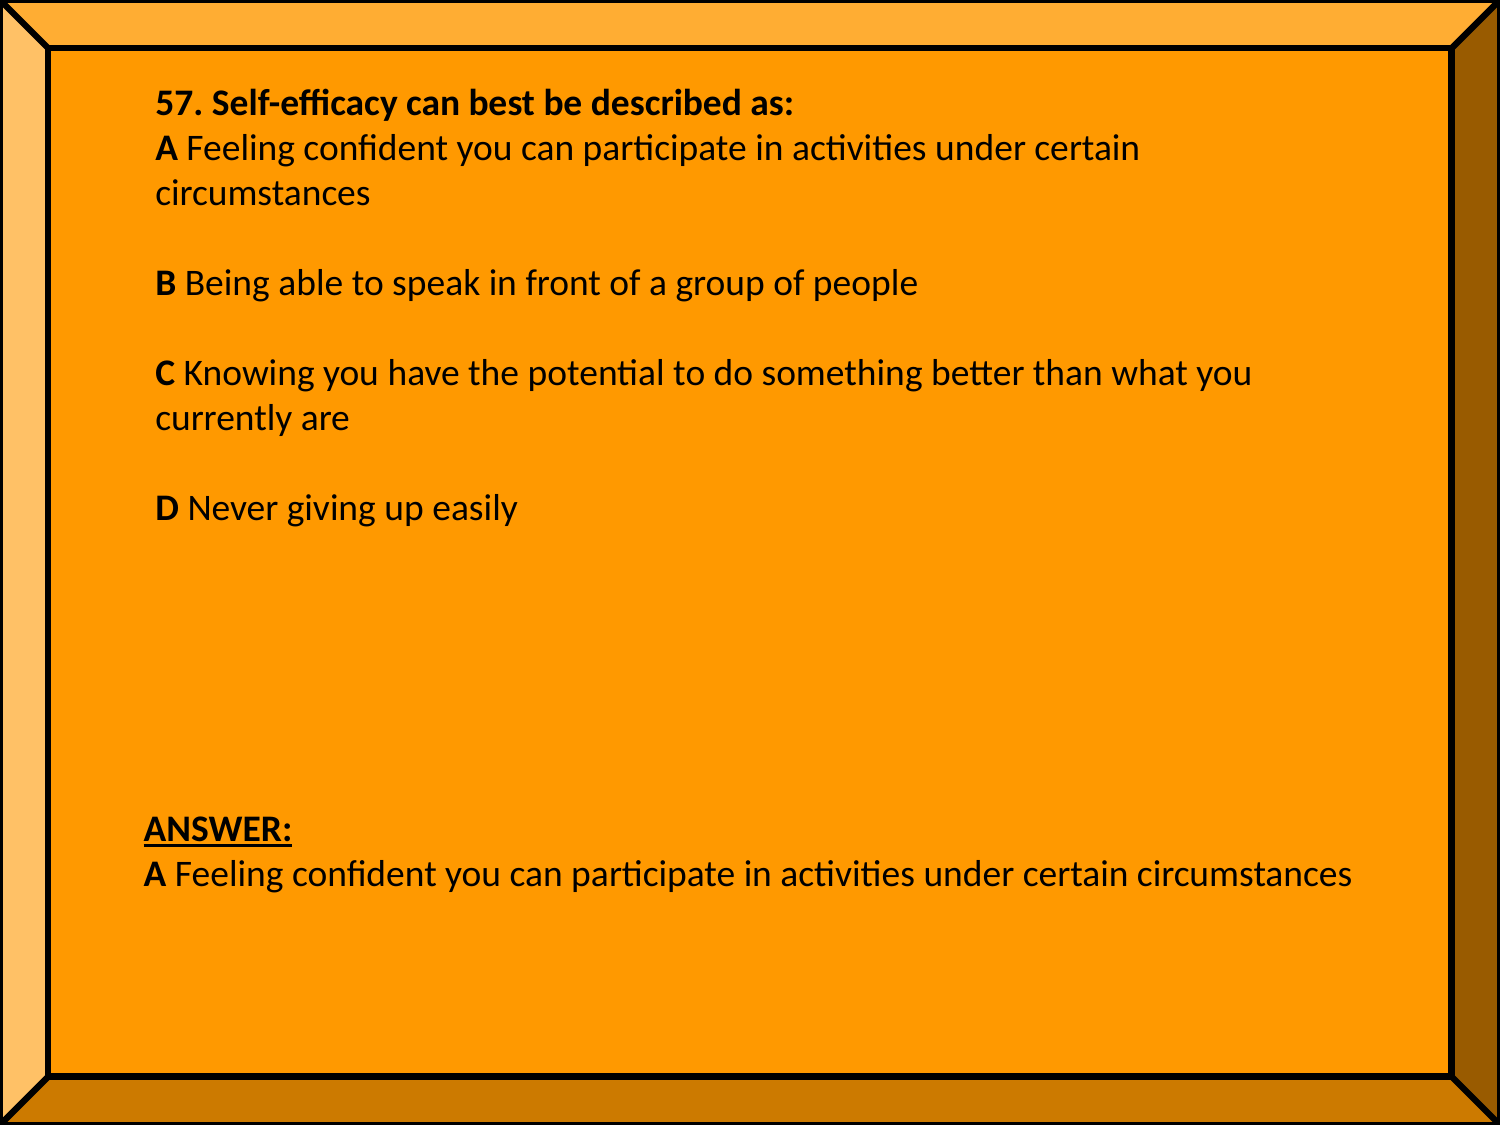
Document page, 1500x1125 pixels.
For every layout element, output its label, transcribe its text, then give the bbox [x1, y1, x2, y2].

text_box 57. Self-efficacy can best be described as: A Feeling confident you can participate in activities under certain circumstances B Being able to speak in front of a group of people C Knowing you have the potential to do something better than what you currently are D Never giving up easily [140, 70, 1371, 535]
text_box ANSWER: A Feeling confident you can participate in activities under certain circumstances [128, 796, 1383, 992]
